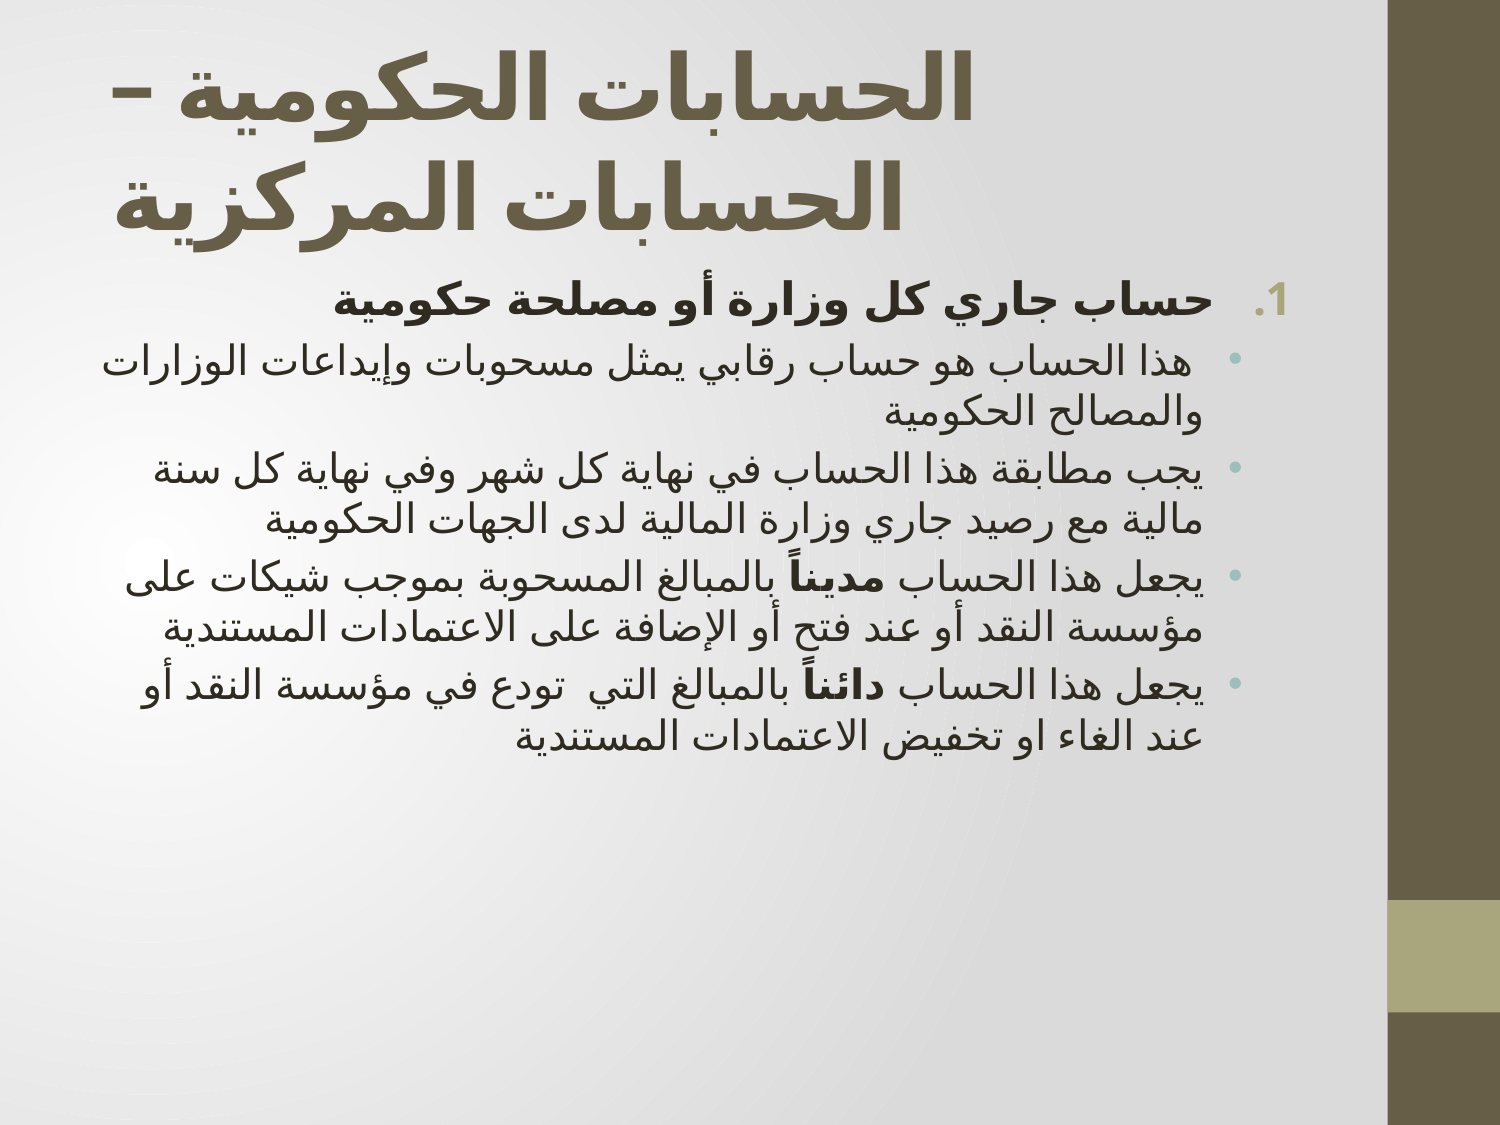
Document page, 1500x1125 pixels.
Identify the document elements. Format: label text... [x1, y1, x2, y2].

title الحسابات الحكومية – الحسابات المركزية [75, 45, 1325, 233]
list حساب جاري كل وزارة أو مصلحة حكومية هذا الحساب هو حساب رقابي يمثل مسحوبات وإيداعات الوزارات والمصالح الحكومية يجب مطابقة هذا الحساب في نهاية كل شهر وفي نهاية كل سنة مالية مع رصيد جاري وزارة المالية لدى الجهات الحكومية يجعل هذا الحساب مديناً بالمبالغ المسحوبة بموجب شيكات على مؤسسة النقد أو عند فتح أو الإضافة على الاعتمادات المستندية يجعل هذا الحساب دائناً بالمبالغ التي تودع في مؤسسة النقد أو عند الغاء او تخفيض الاعتمادات المستندية [75, 262, 1325, 1050]
